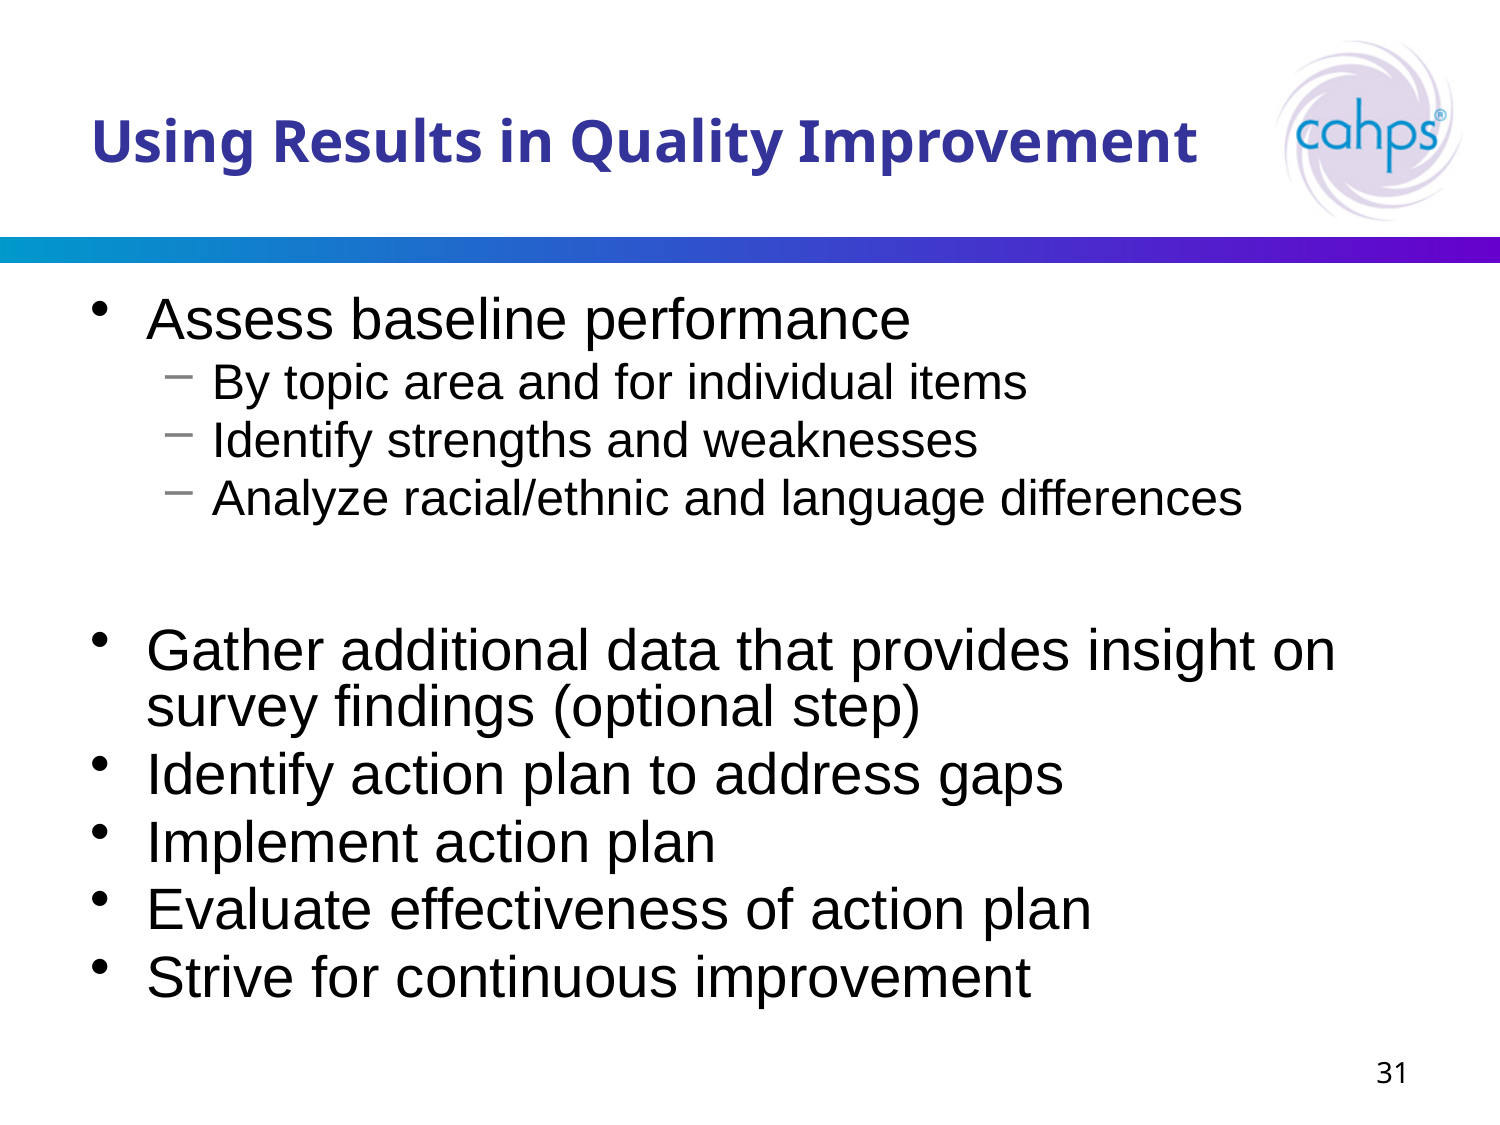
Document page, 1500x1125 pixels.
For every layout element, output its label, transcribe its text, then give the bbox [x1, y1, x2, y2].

slide_number 31 [1074, 1046, 1426, 1125]
title Using Results in Quality Improvement [75, 45, 1313, 233]
list Assess baseline performance By topic area and for individual items Identify strengths and weaknesses Analyze racial/ethnic and language differences Gather additional data that provides insight on survey findings (optional step) Identify action plan to address gaps Implement action plan Evaluate effectiveness of action plan Strive for continuous improvement [75, 287, 1425, 1005]
picture [1275, 37, 1463, 225]
